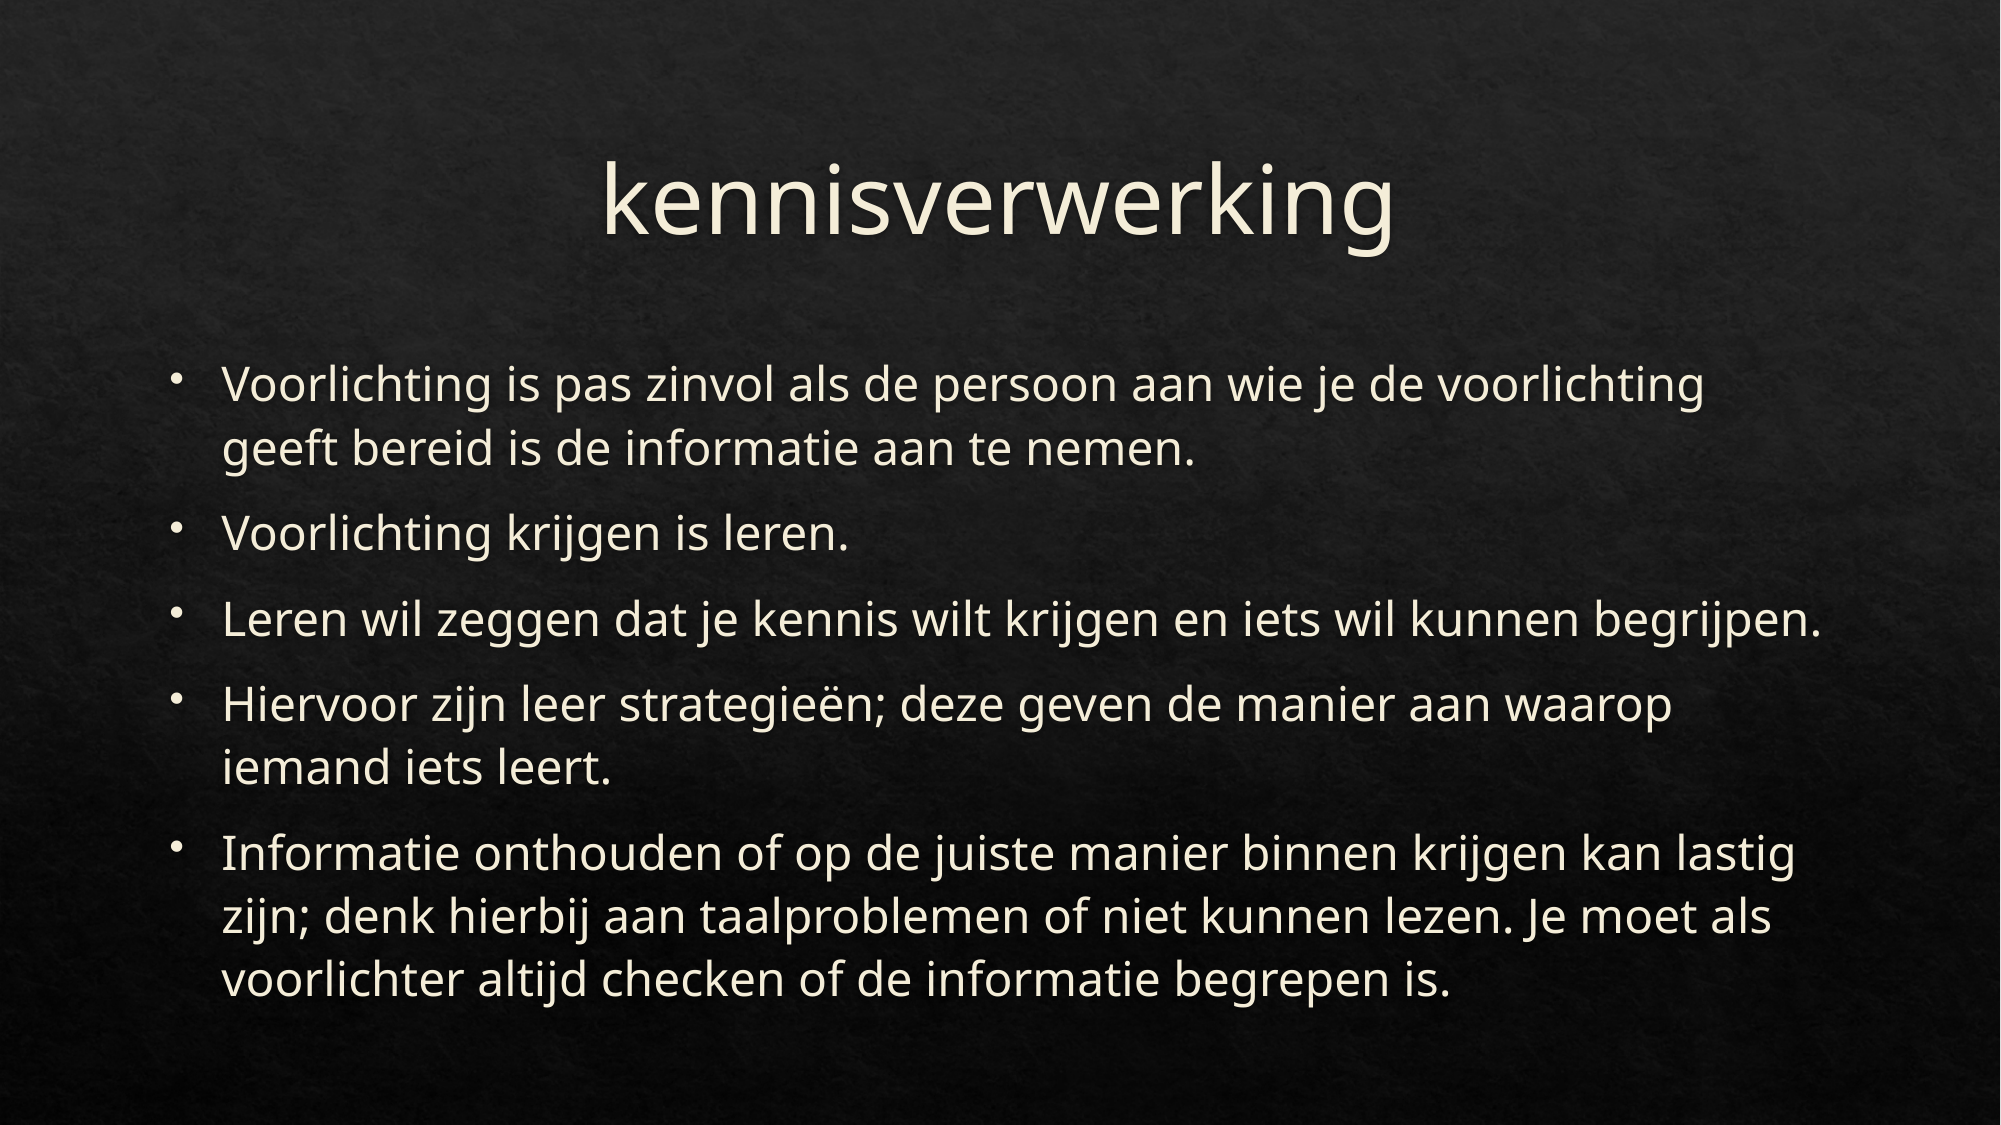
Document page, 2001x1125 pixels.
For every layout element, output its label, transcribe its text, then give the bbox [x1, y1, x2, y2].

title kennisverwerking [149, 99, 1849, 307]
list Voorlichting is pas zinvol als de persoon aan wie je de voorlichting geeft bereid is de informatie aan te nemen. Voorlichting krijgen is leren. Leren wil zeggen dat je kennis wilt krijgen en iets wil kunnen begrijpen. Hiervoor zijn leer strategieën; deze geven de manier aan waarop iemand iets leert. Informatie onthouden of op de juiste manier binnen krijgen kan lastig zijn; denk hierbij aan taalproblemen of niet kunnen lezen. Je moet als voorlichter altijd checken of de informatie begrepen is. [149, 340, 1849, 1050]
